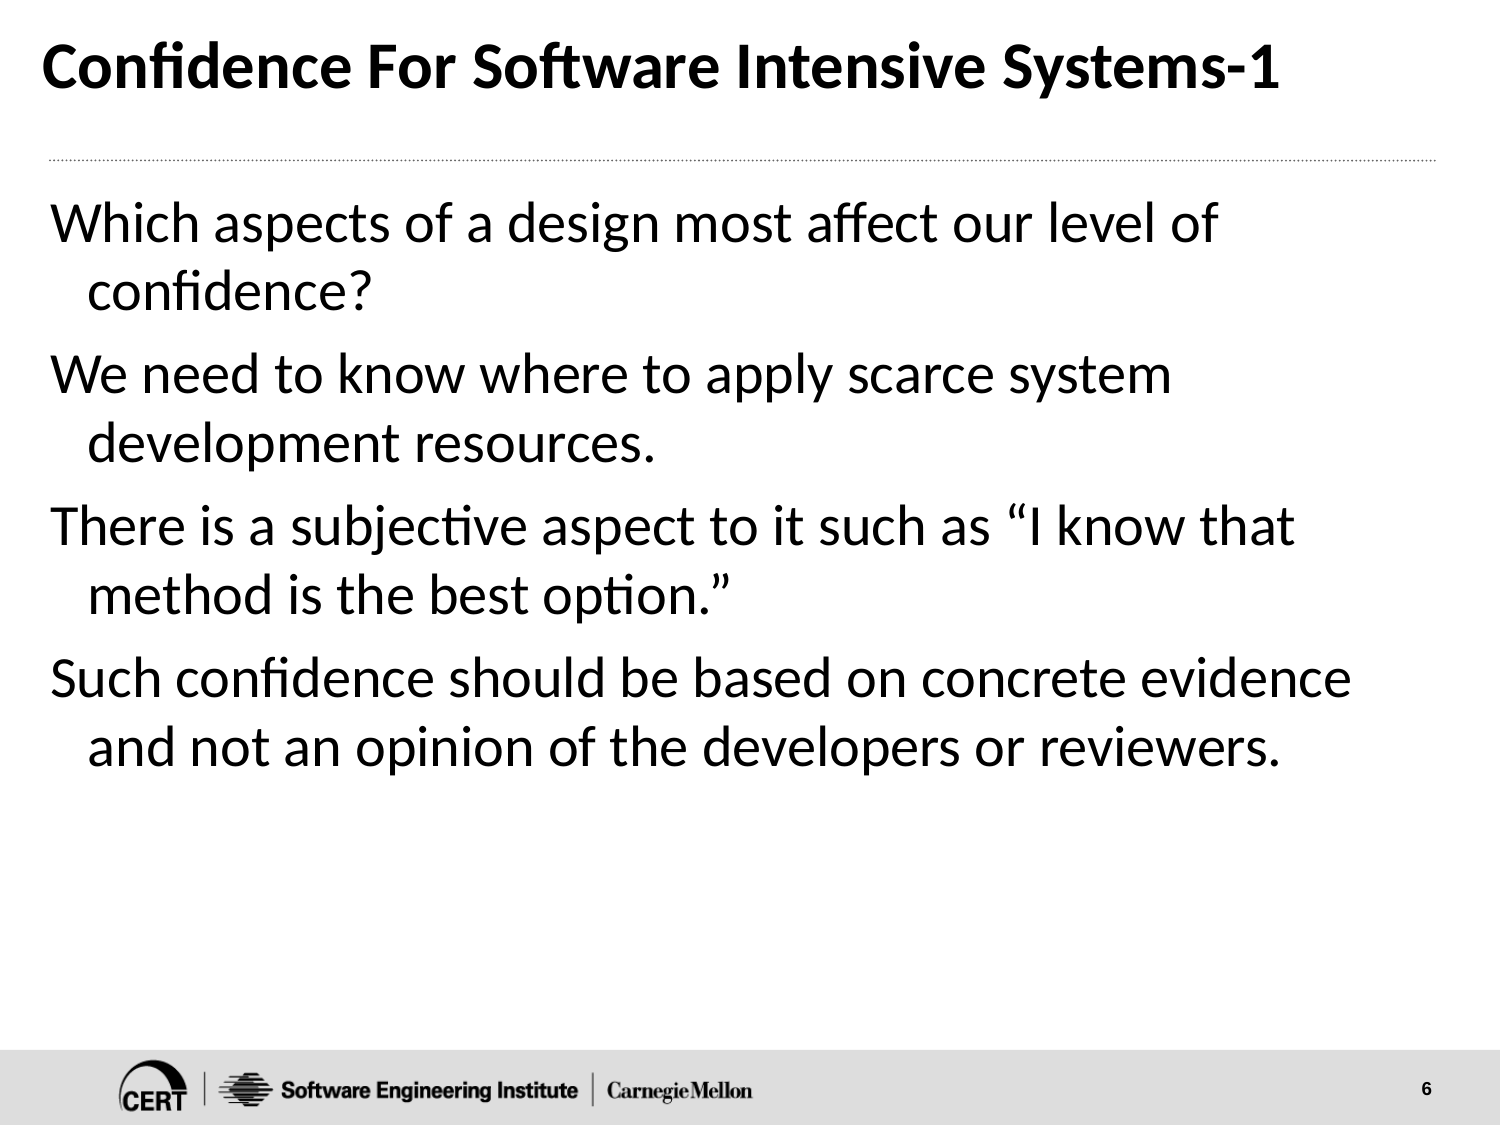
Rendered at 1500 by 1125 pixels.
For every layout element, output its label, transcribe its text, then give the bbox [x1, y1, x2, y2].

title Confidence For Software Intensive Systems-1 [42, 37, 1434, 155]
list Which aspects of a design most affect our level of confidence? We need to know where to apply scarce system development resources. There is a subjective aspect to it such as “I know that method is the best option.” Such confidence should be based on concrete evidence and not an opinion of the developers or reviewers. [49, 187, 1438, 1001]
picture [102, 1056, 765, 1117]
